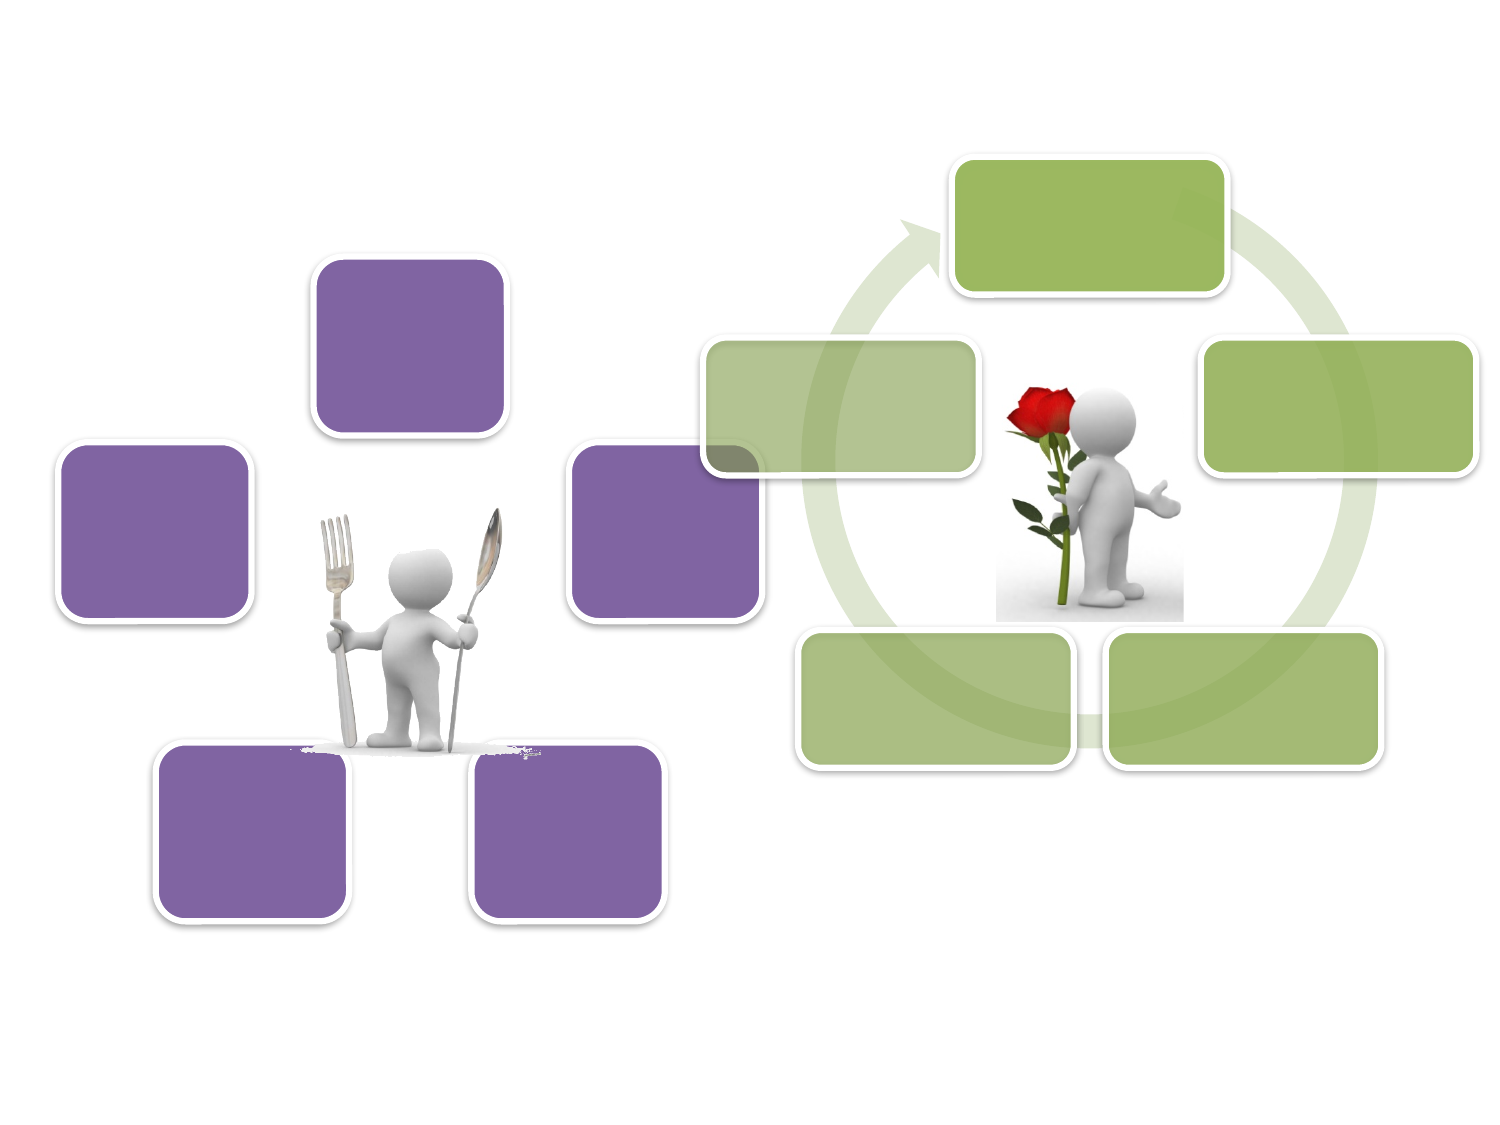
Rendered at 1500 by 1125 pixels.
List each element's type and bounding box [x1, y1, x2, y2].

picture [284, 503, 544, 762]
text_box [702, 103, 1477, 821]
text_box [23, 256, 798, 973]
